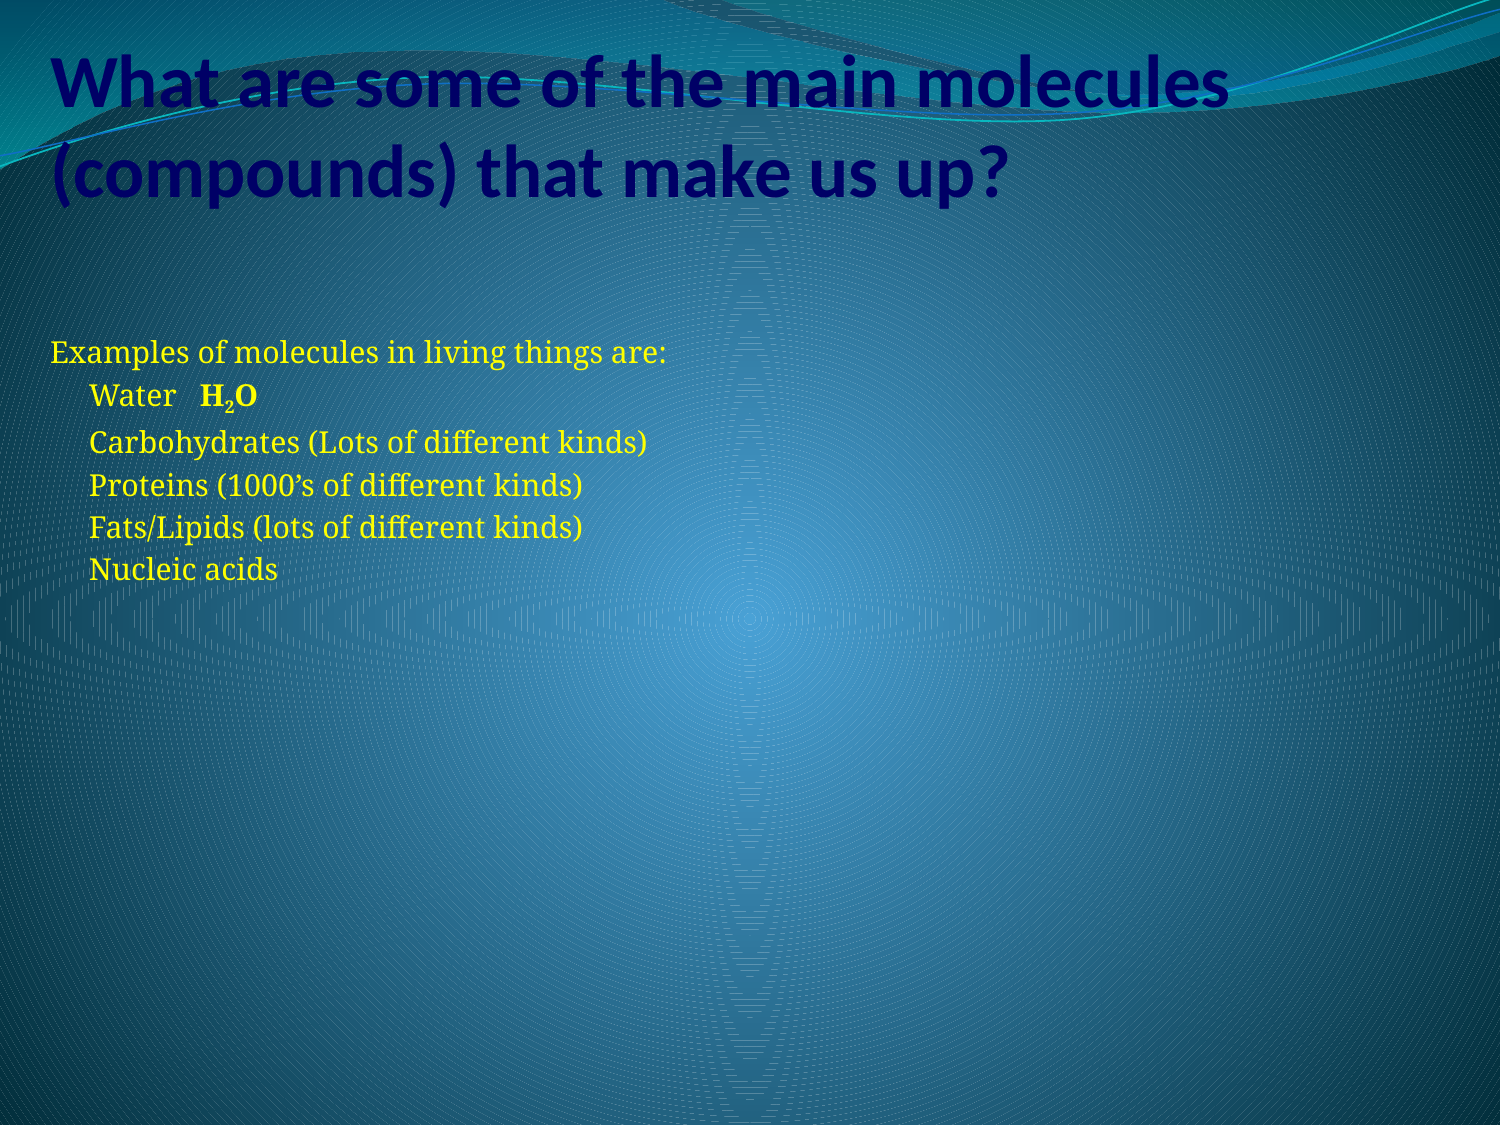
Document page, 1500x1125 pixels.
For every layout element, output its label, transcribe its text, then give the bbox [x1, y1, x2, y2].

subtitle Examples of molecules in living things are: Water H2O Carbohydrates (Lots of different kinds) Proteins (1000’s of different kinds) Fats/Lipids (lots of different kinds) Nucleic acids [50, 312, 1339, 600]
title What are some of the main molecules (compounds) that make us up? [50, 24, 1338, 213]
